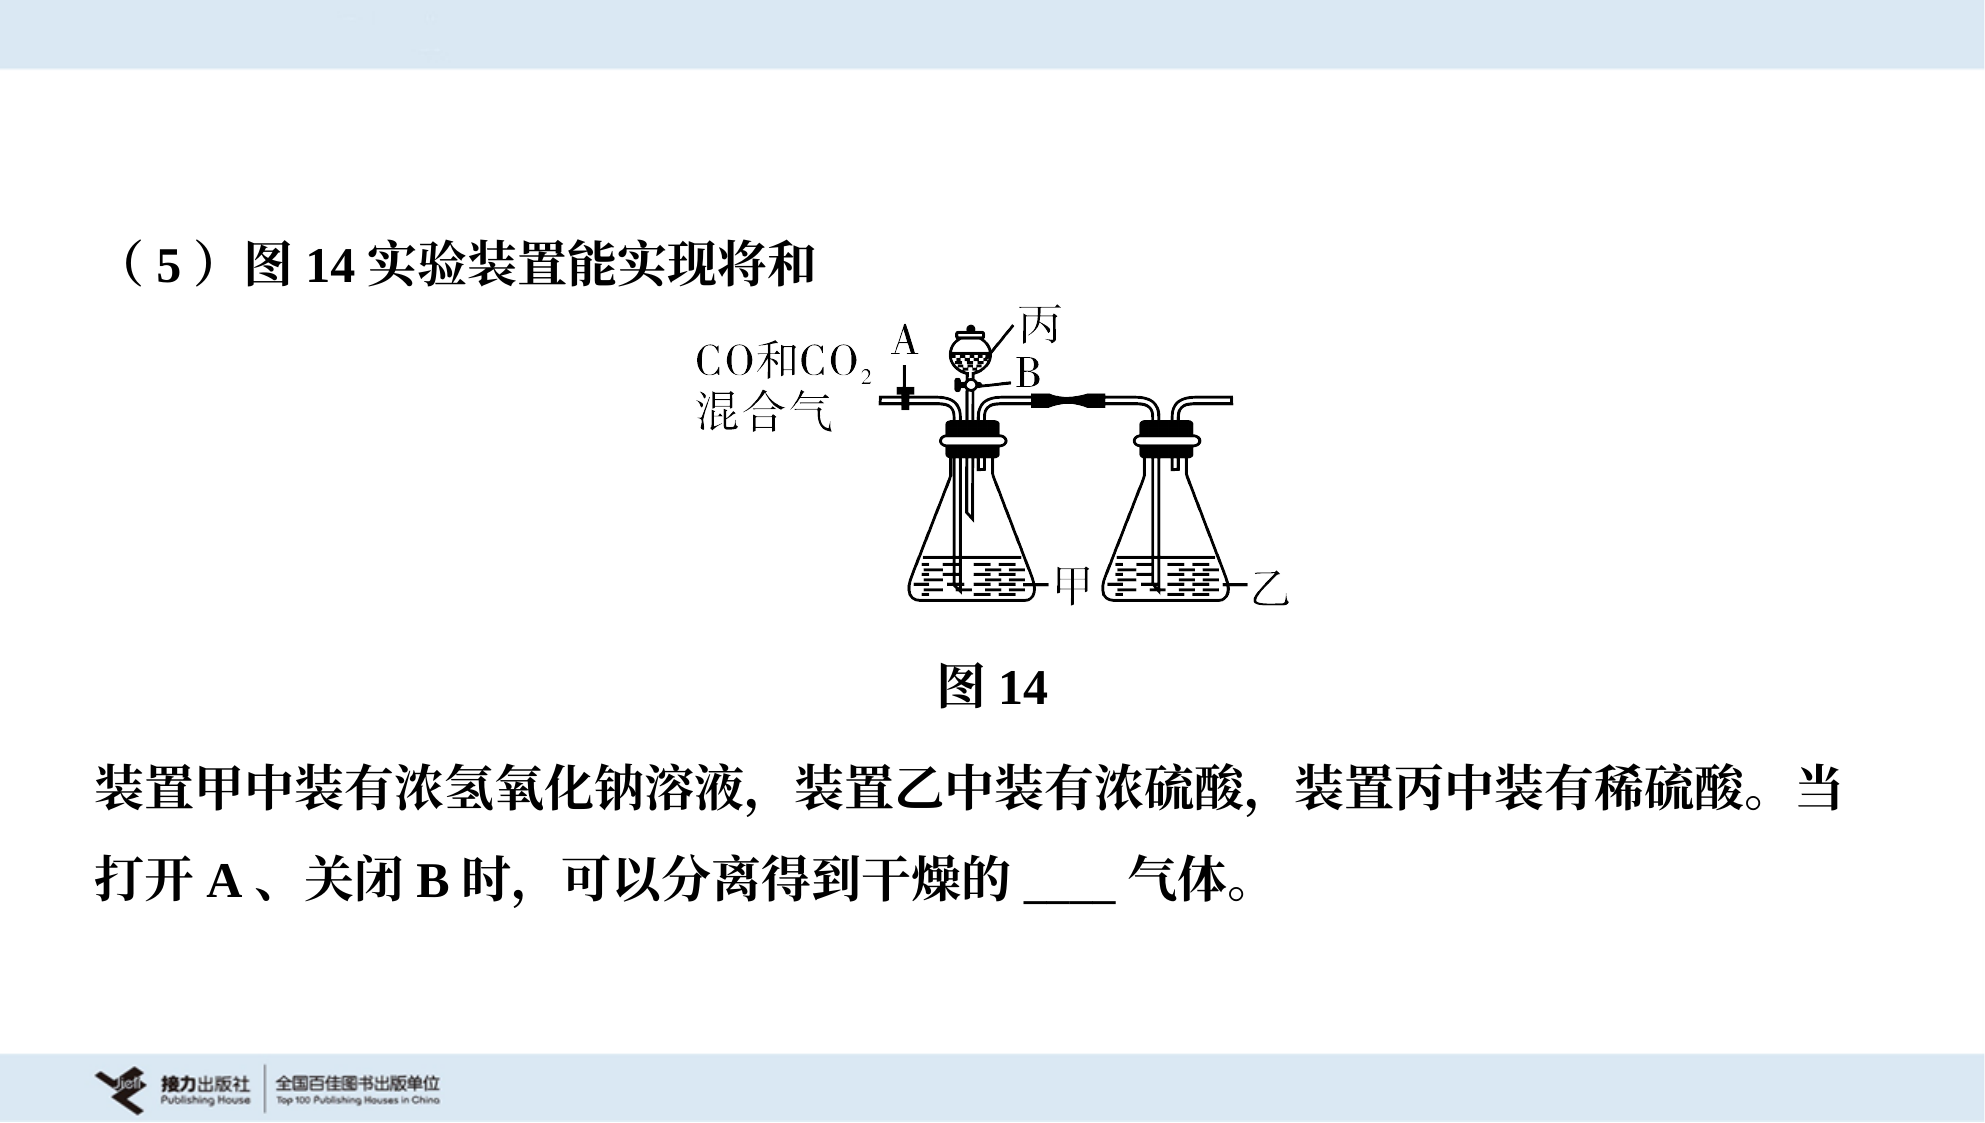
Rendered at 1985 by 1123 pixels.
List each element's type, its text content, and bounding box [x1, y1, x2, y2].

text_box 装置甲中装有浓氢氧化钠溶液，装置乙中装有浓硫酸，装置丙中装有稀硫酸。当 打开A、关闭B时，可以分离得到干燥的____气体。 [94, 724, 1892, 908]
picture [0, 0, 1985, 1122]
text_box 图14 [936, 626, 1048, 724]
